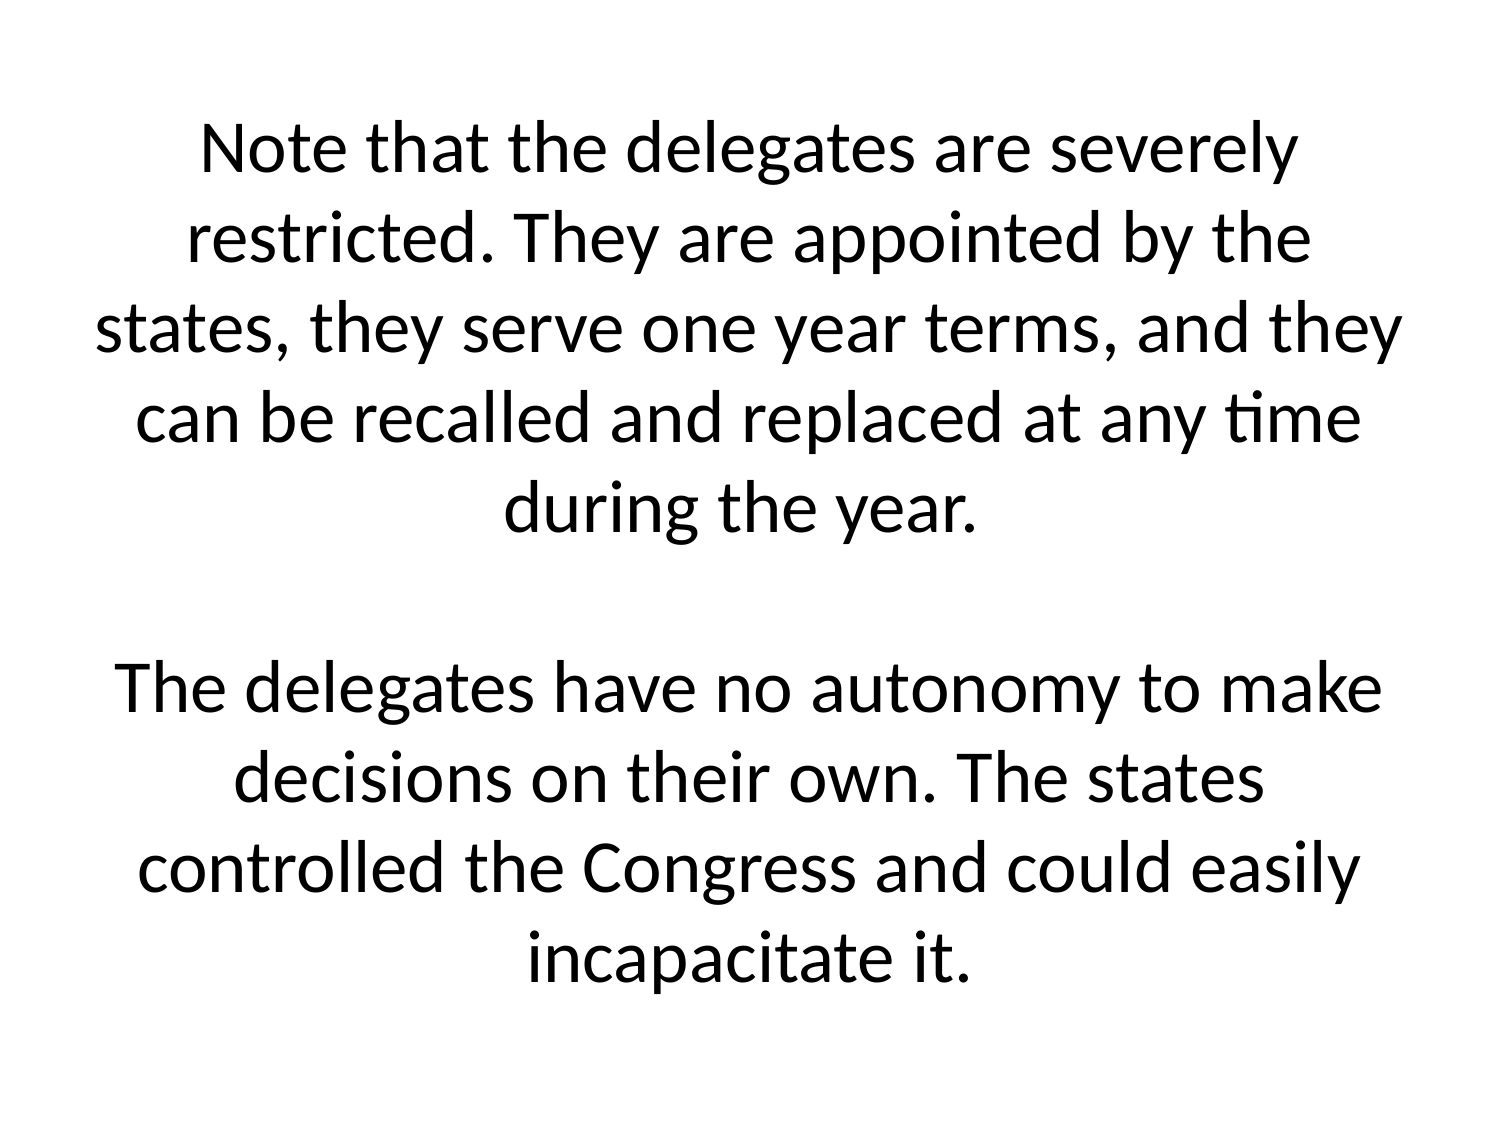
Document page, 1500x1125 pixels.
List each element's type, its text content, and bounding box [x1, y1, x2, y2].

title Note that the delegates are severely restricted. They are appointed by the states, they serve one year terms, and they can be recalled and replaced at any time during the year. The delegates have no autonomy to make decisions on their own. The states controlled the Congress and could easily incapacitate it. [75, 45, 1425, 1050]
